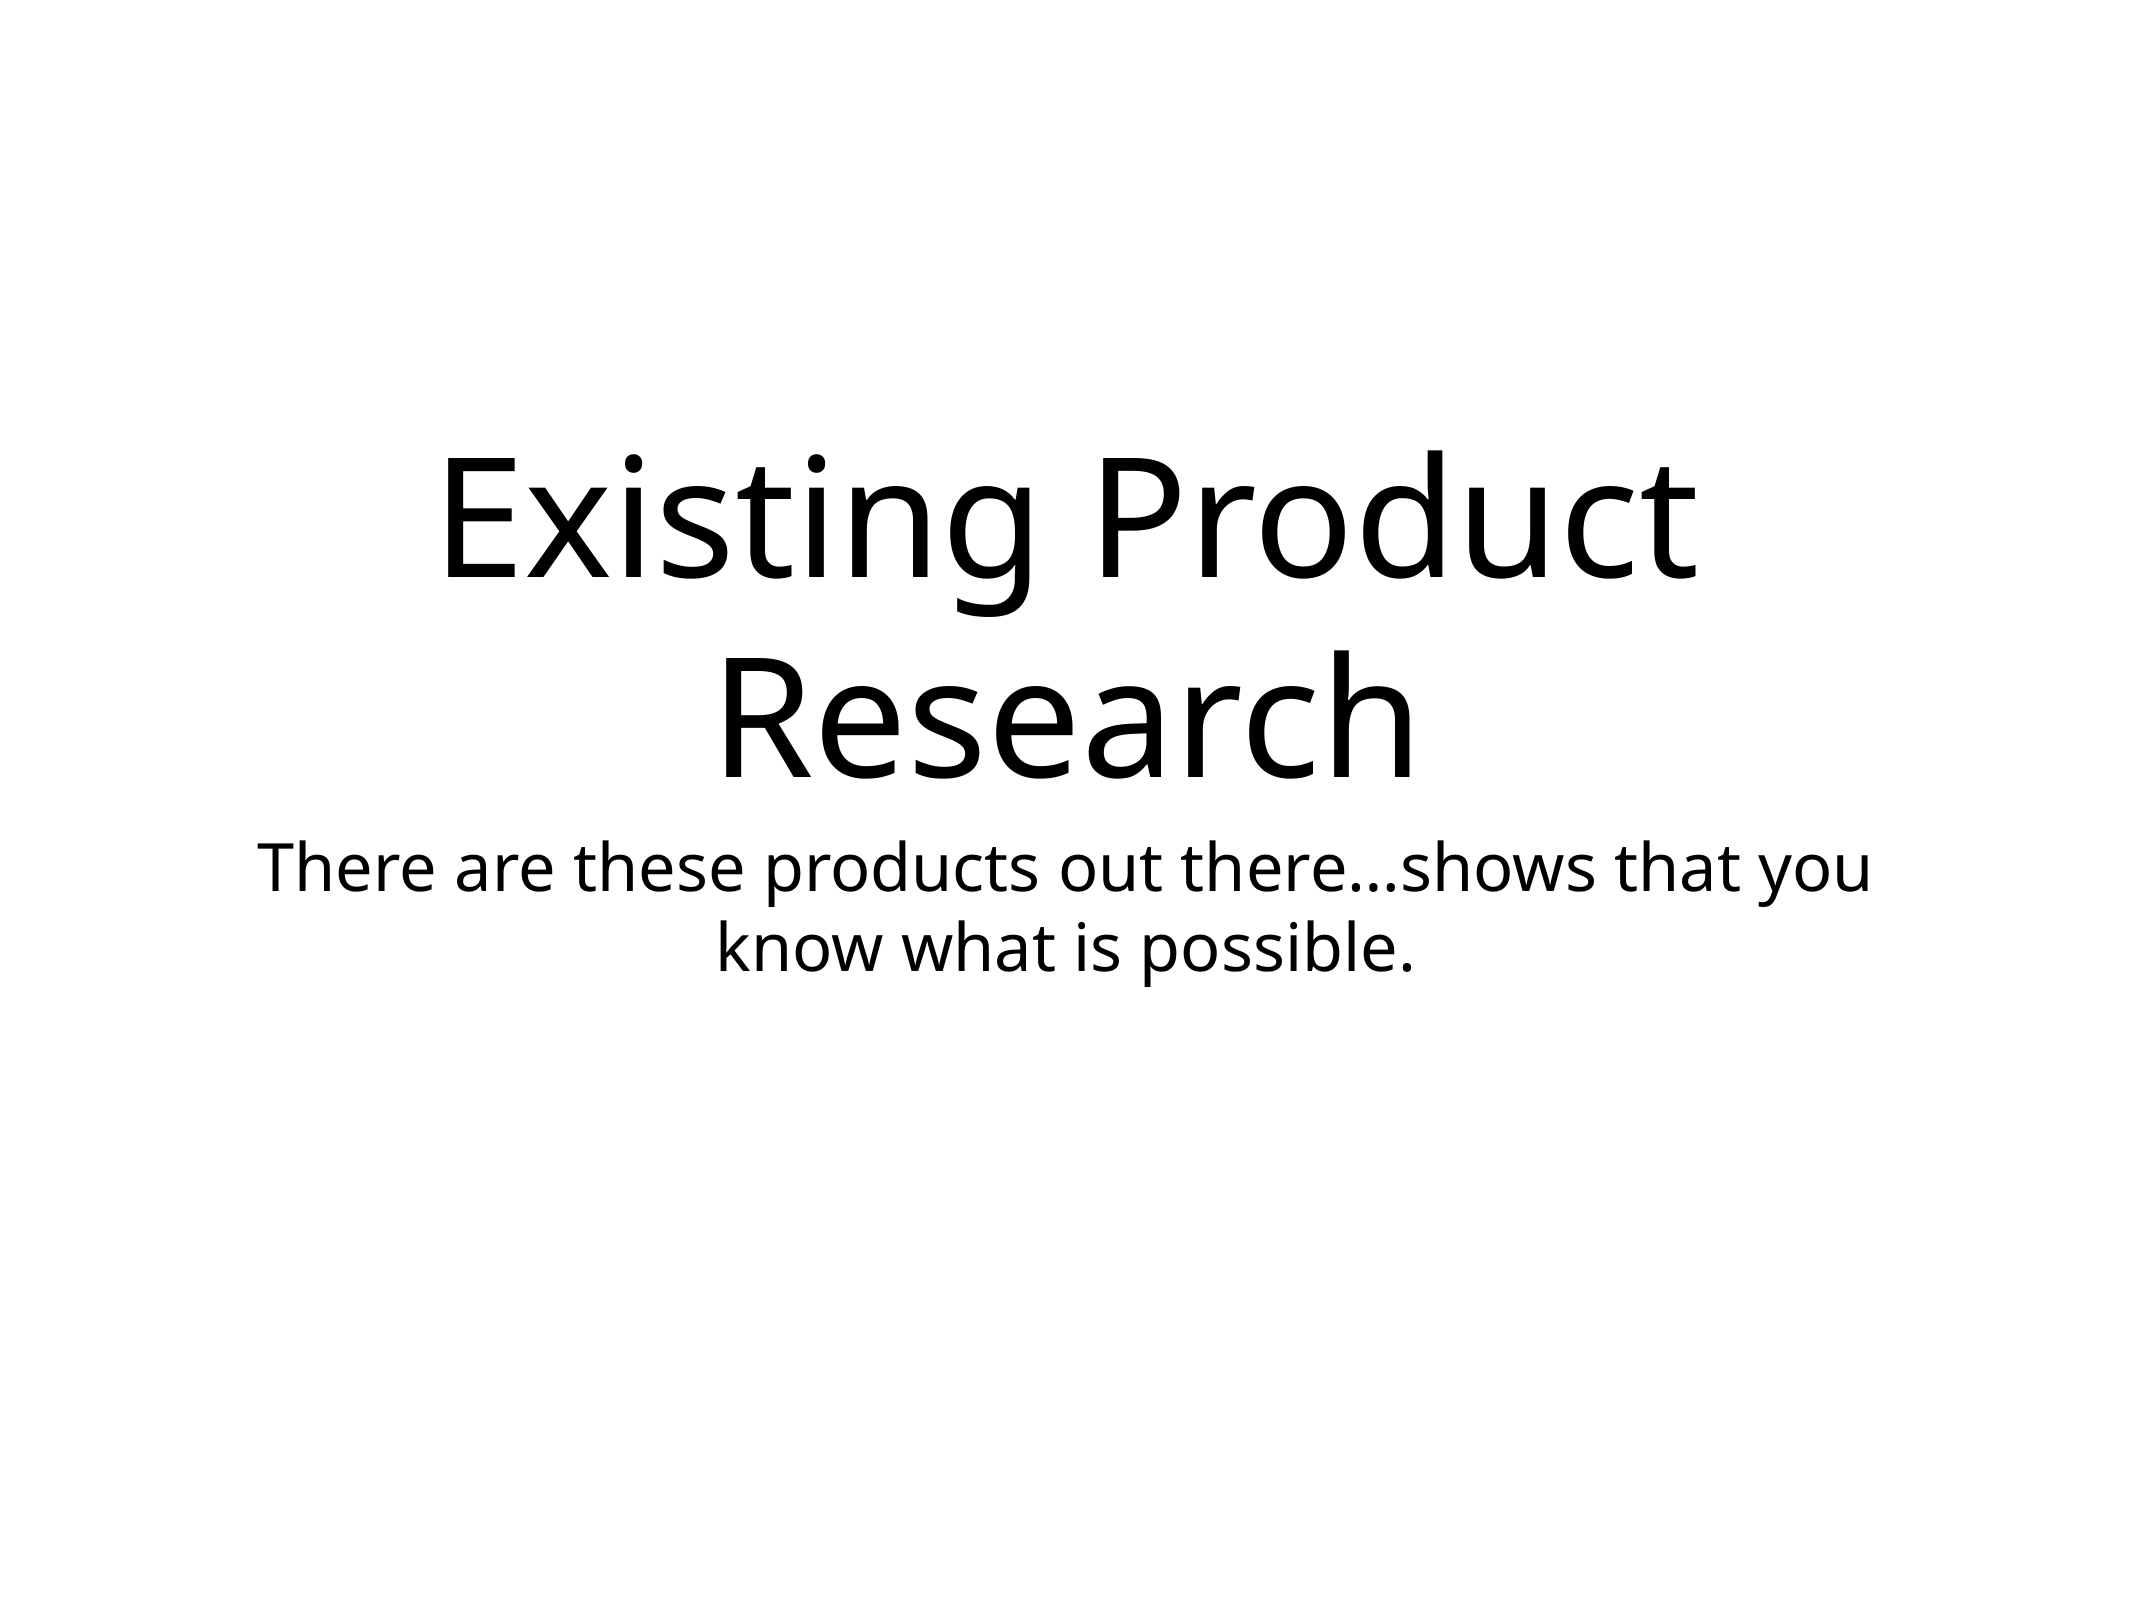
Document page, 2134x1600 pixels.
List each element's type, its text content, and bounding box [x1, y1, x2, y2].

title Existing Product Research [207, 268, 1926, 811]
list There are these products out there…shows that you know what is possible. [207, 824, 1926, 1011]
